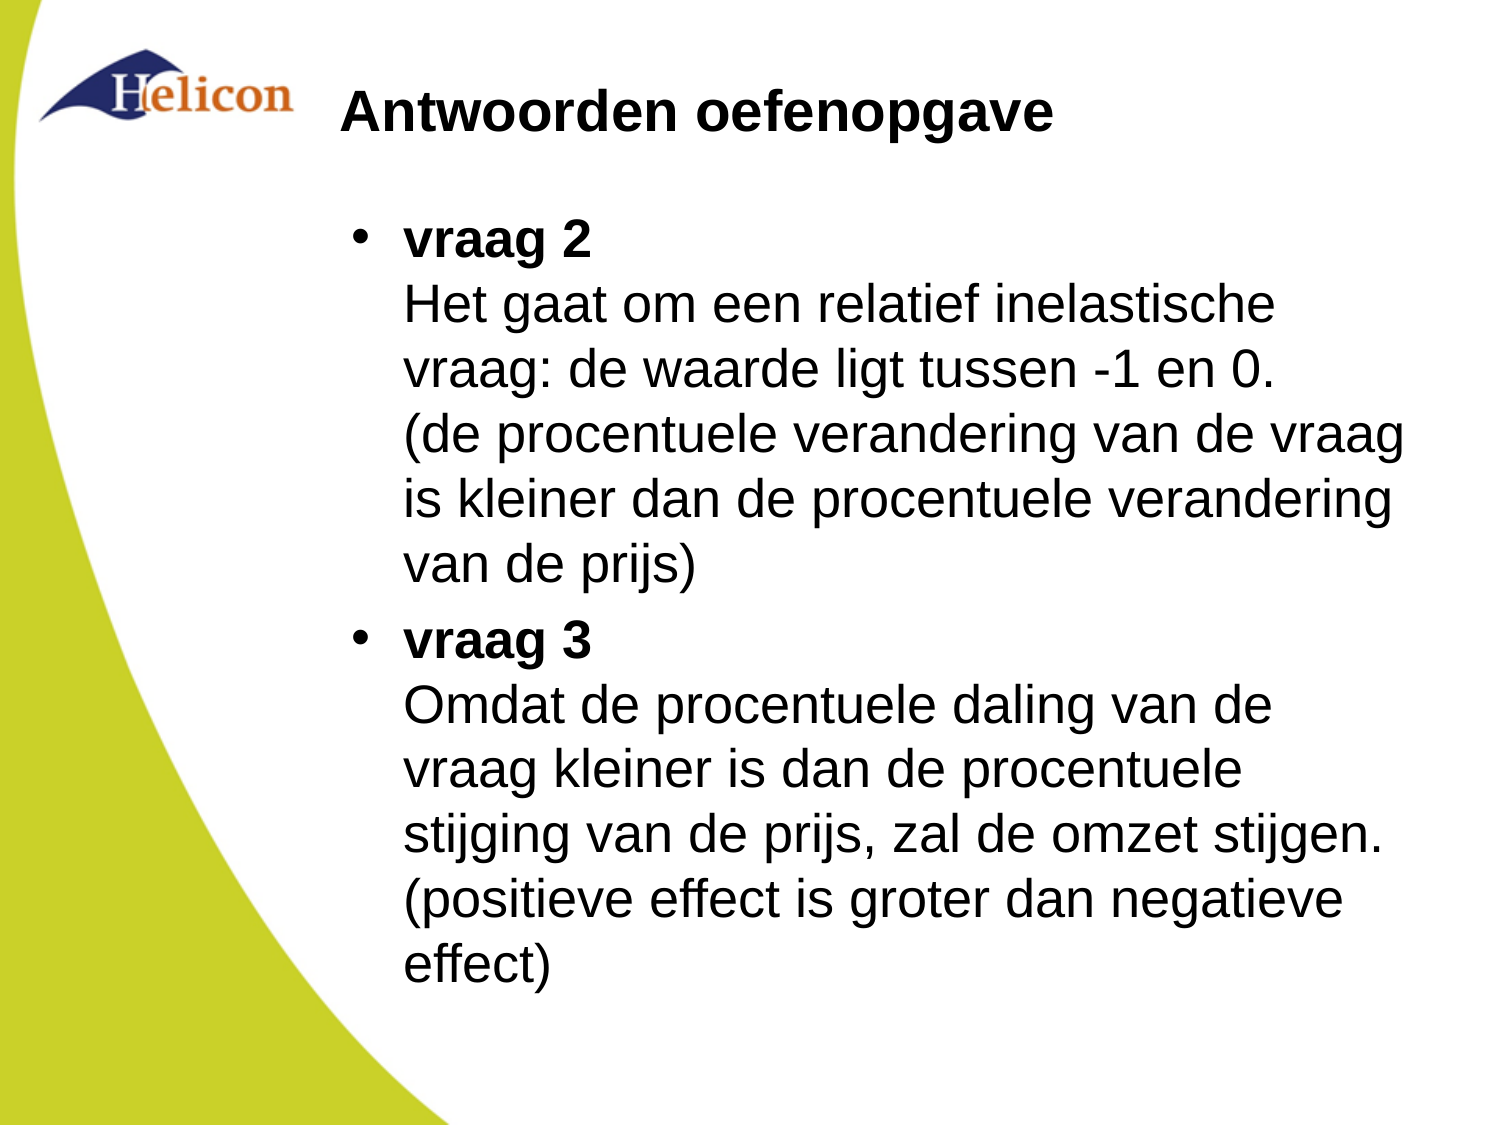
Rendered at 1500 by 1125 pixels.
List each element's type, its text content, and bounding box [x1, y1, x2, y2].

title Antwoorden oefenopgave [324, 54, 1415, 161]
picture [0, 0, 1500, 1125]
list vraag 2 Het gaat om een relatief inelastische vraag: de waarde ligt tussen -1 en 0. (de procentuele verandering van de vraag is kleiner dan de procentuele verandering van de prijs) vraag 3 Omdat de procentuele daling van de vraag kleiner is dan de procentuele stijging van de prijs, zal de omzet stijgen. (positieve effect is groter dan negatieve effect) [336, 196, 1425, 1005]
